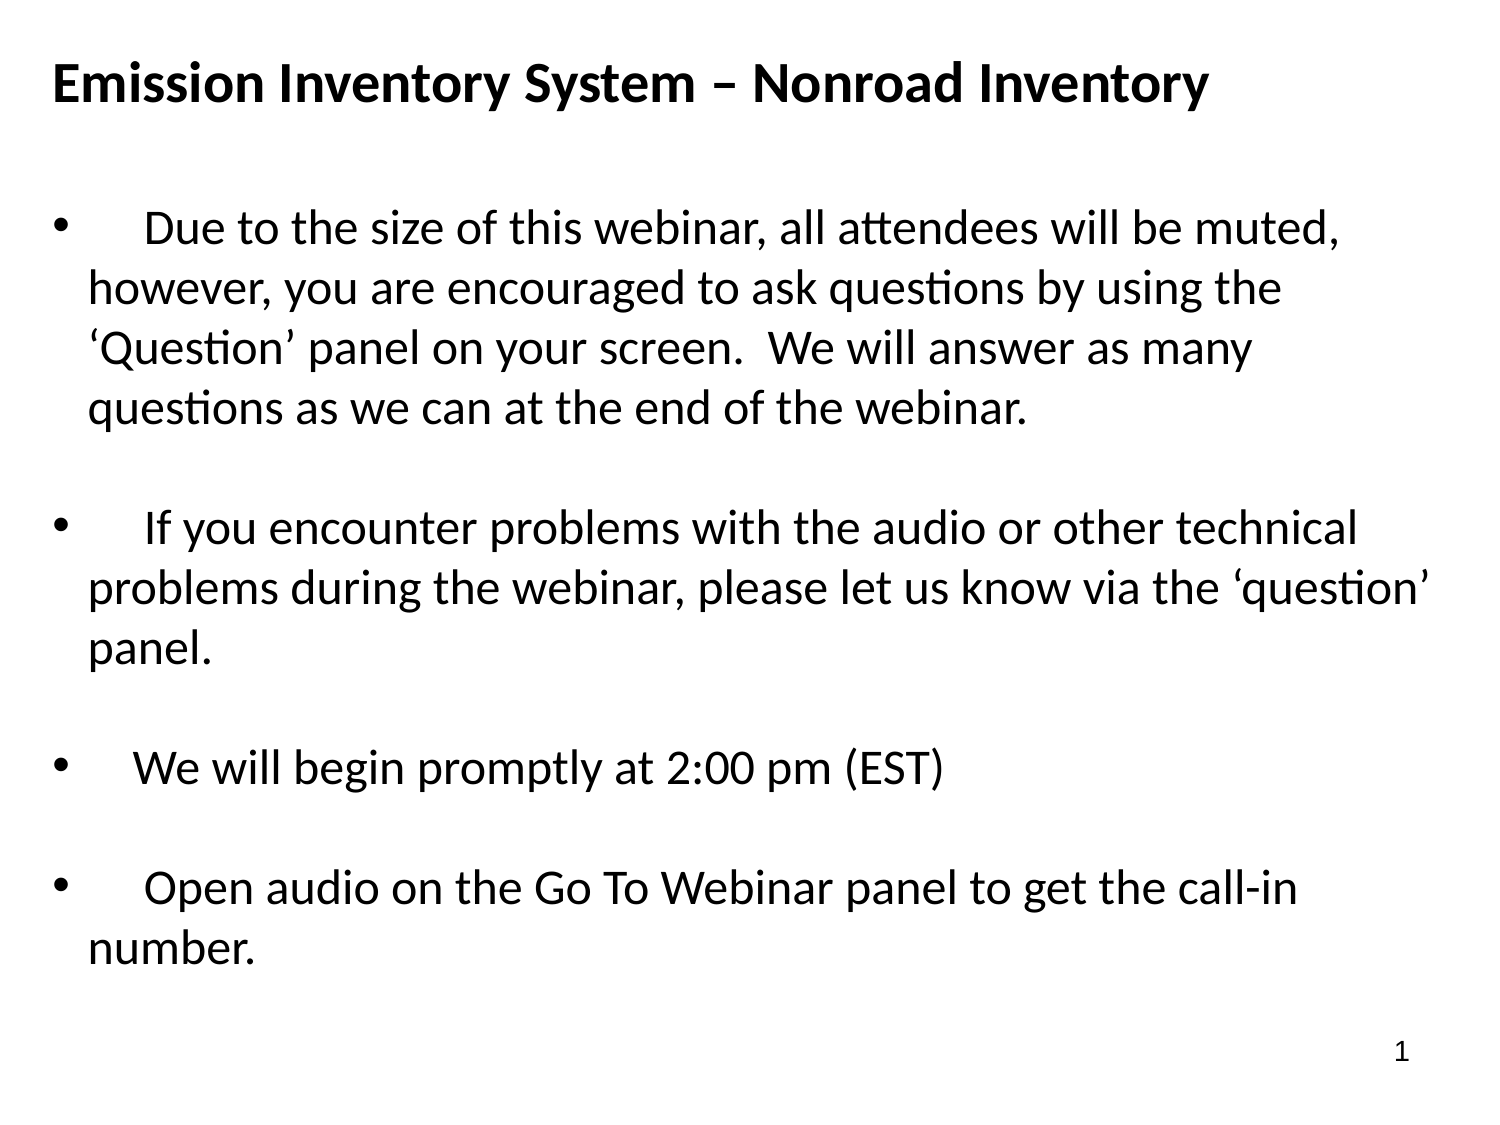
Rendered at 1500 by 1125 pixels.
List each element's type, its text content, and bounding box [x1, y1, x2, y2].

text_box Emission Inventory System – Nonroad Inventory Due to the size of this webinar, all attendees will be muted, however, you are encouraged to ask questions by using the ‘Question’ panel on your screen. We will answer as many questions as we can at the end of the webinar. If you encounter problems with the audio or other technical problems during the webinar, please let us know via the ‘question’ panel. We will begin promptly at 2:00 pm (EST) Open audio on the Go To Webinar panel to get the call-in number. [37, 37, 1463, 1062]
slide_number 1 [1074, 1024, 1426, 1103]
